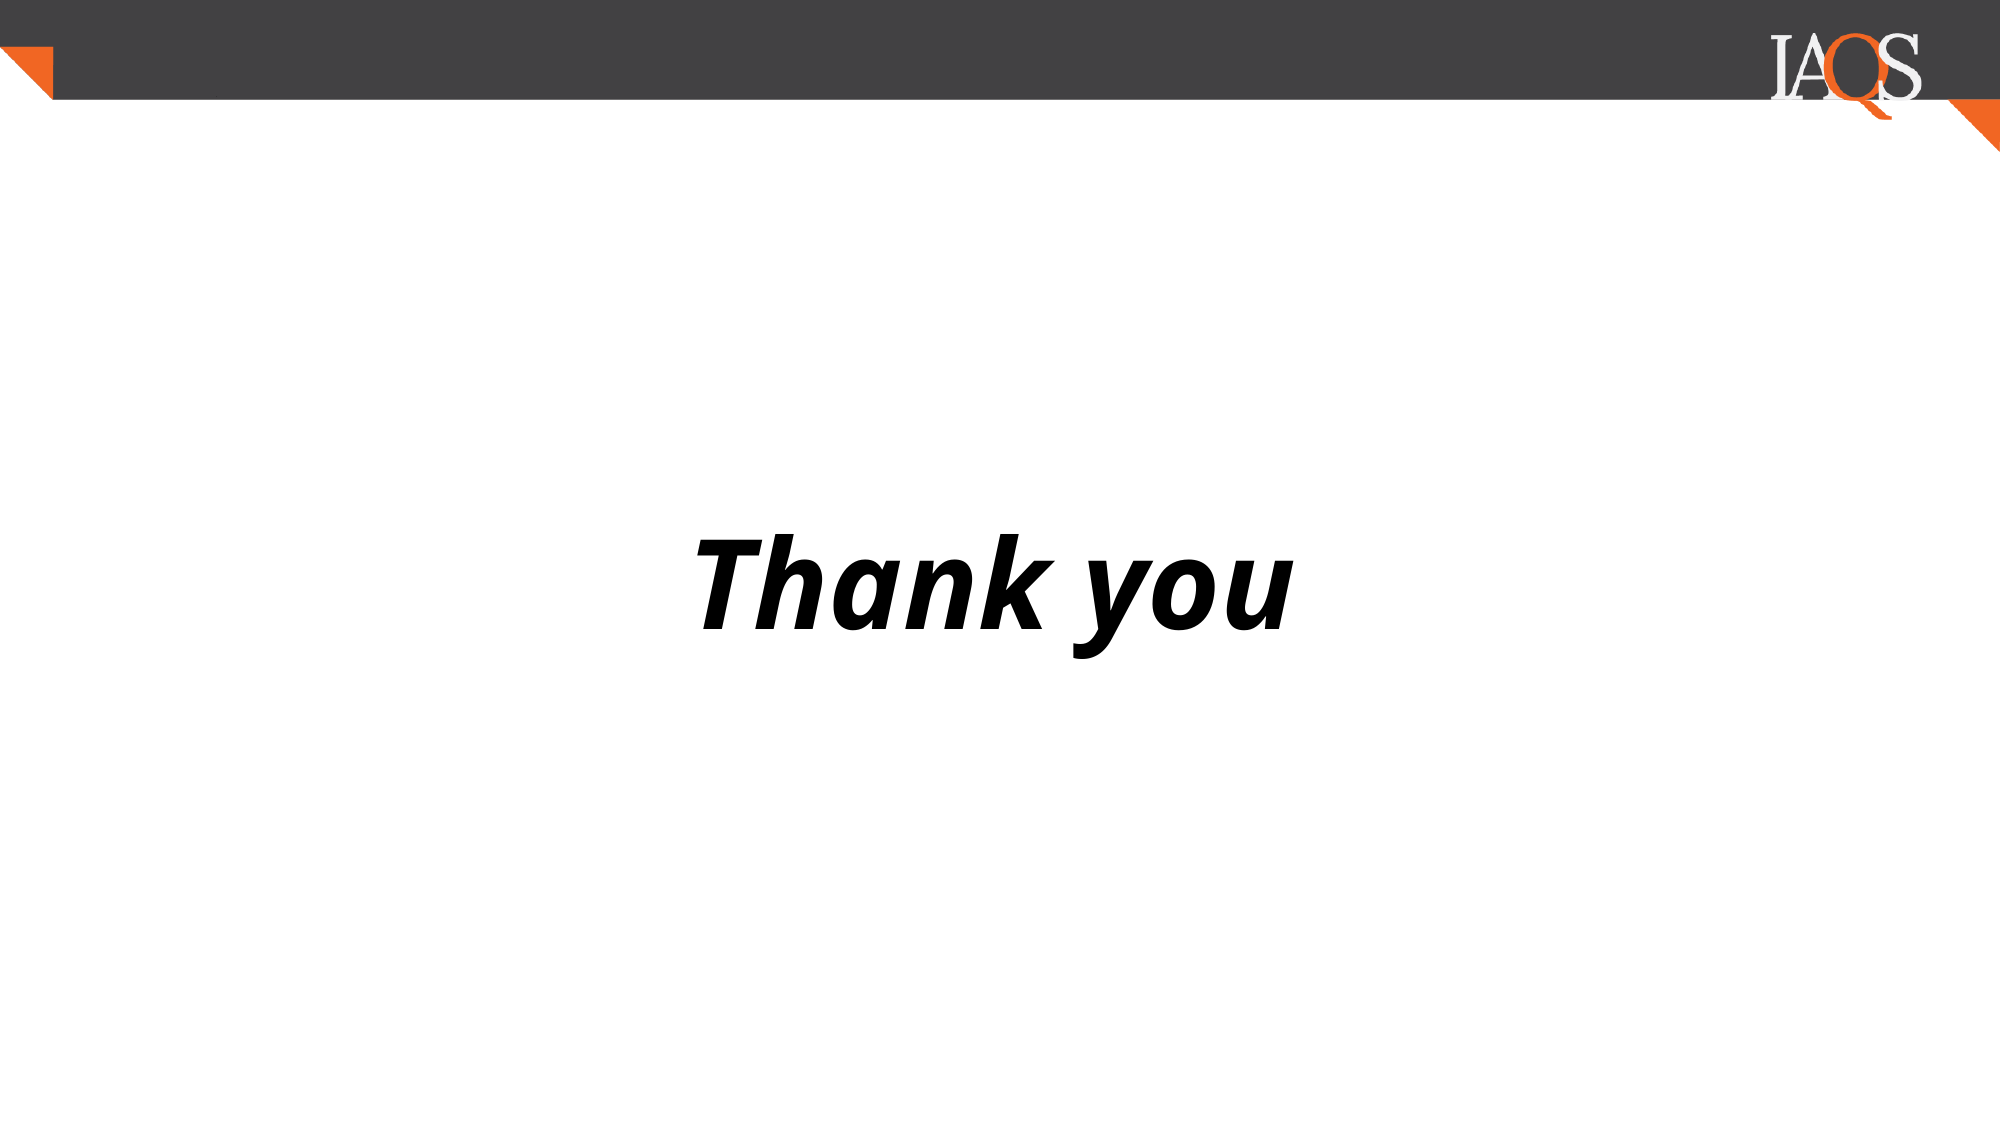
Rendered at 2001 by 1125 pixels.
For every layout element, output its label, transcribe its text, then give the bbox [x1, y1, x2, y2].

title Thank you [685, 502, 1305, 693]
text_box . [214, 90, 220, 98]
picture [0, 0, 2000, 152]
